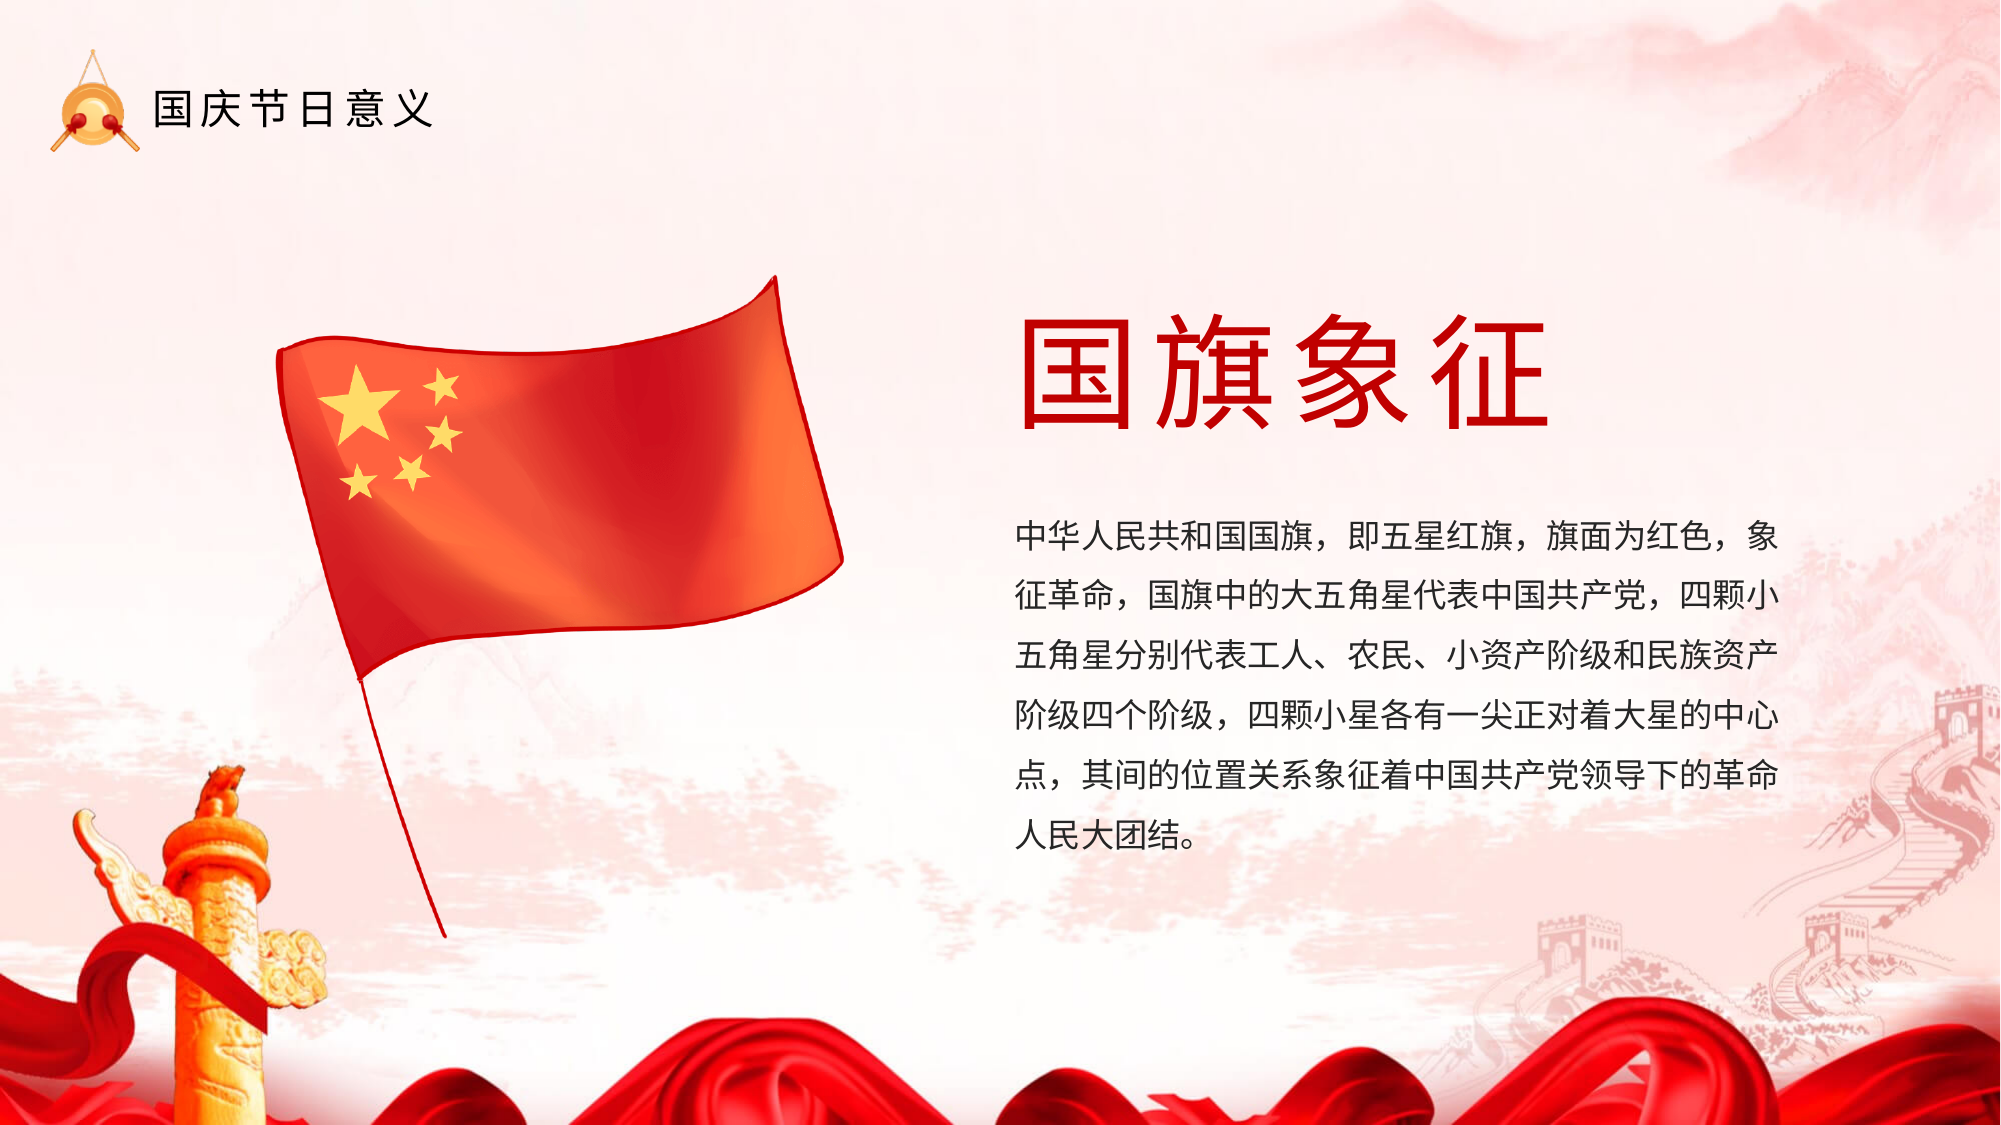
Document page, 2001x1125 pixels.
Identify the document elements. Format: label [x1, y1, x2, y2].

text_box [49, 49, 601, 163]
picture [0, 0, 2001, 1125]
text_box [999, 287, 1802, 860]
